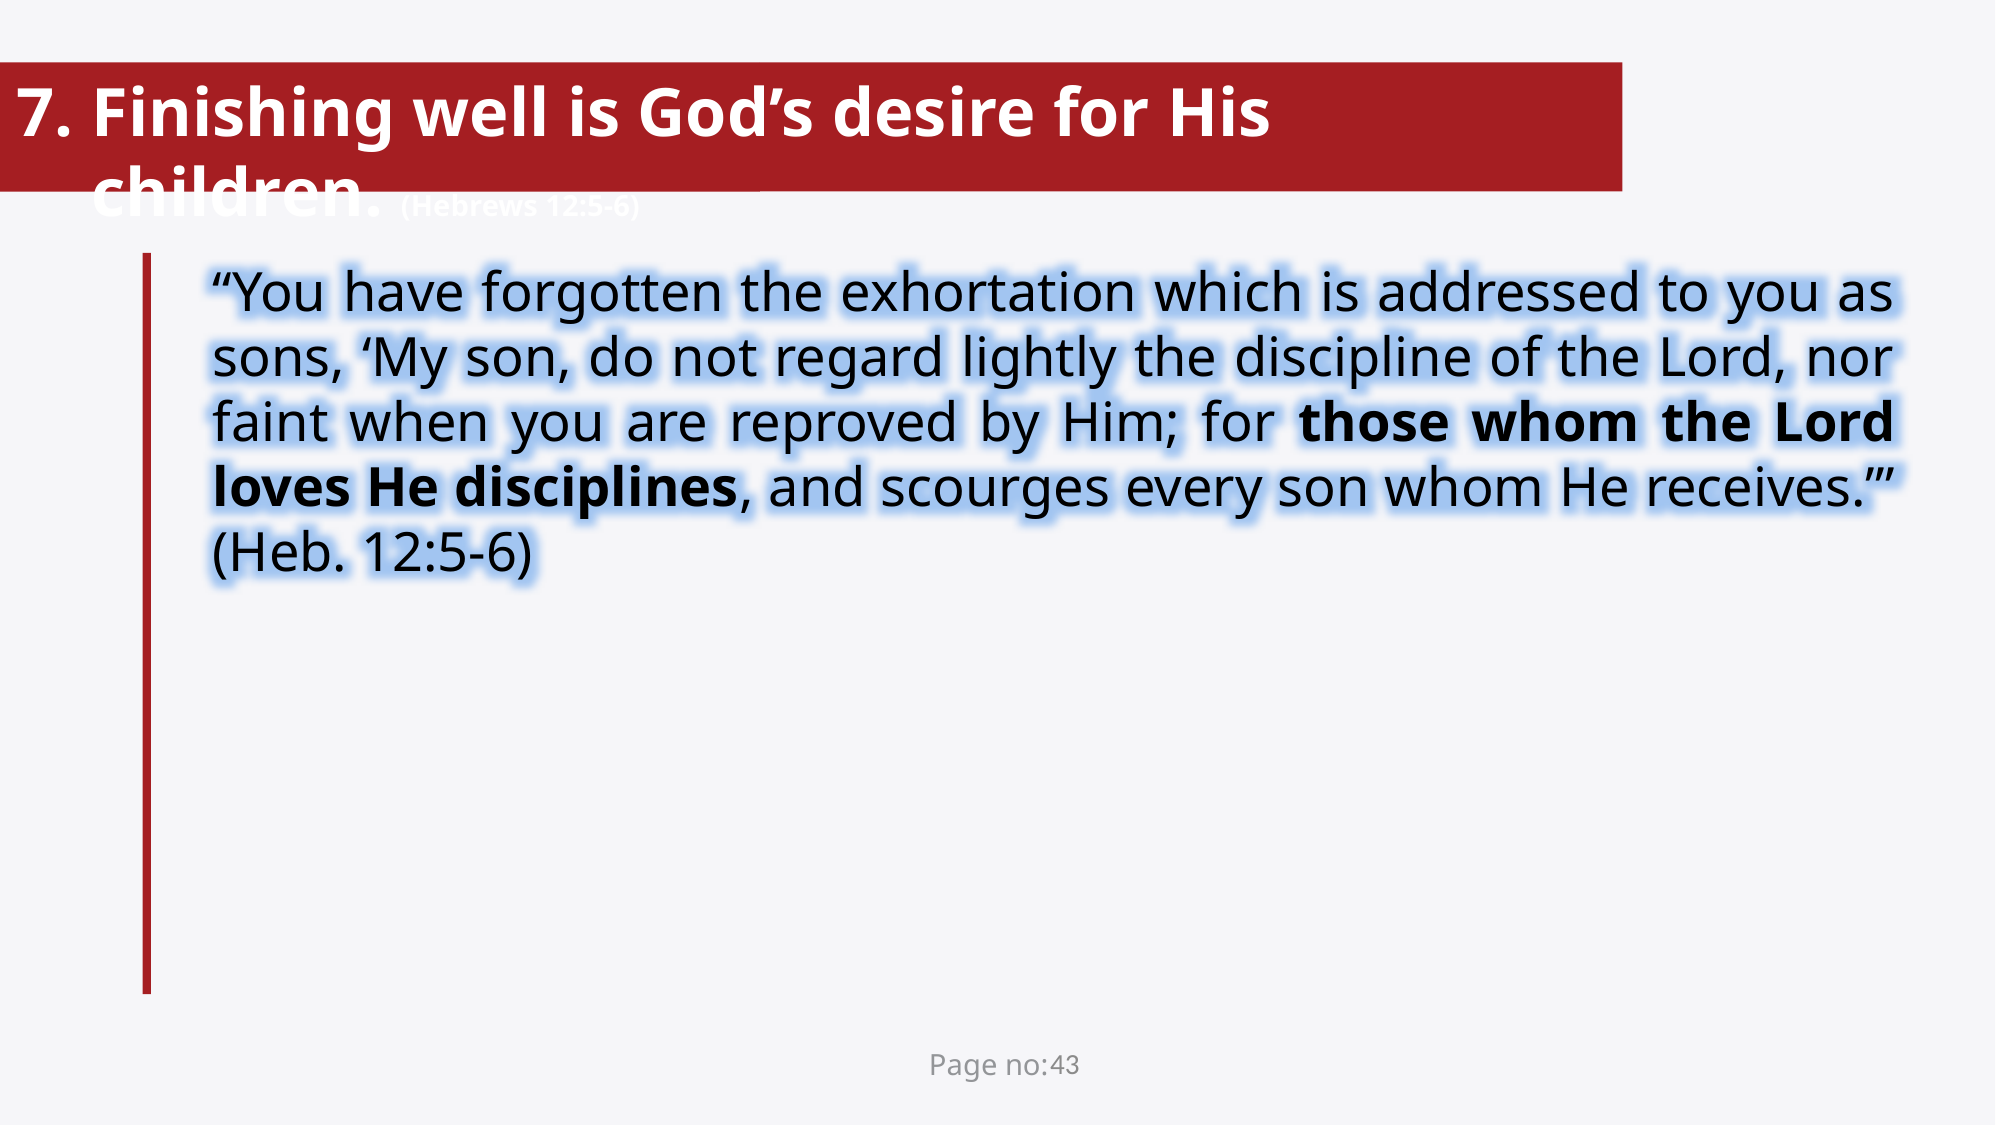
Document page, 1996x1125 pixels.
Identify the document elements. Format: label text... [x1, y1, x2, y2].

text_box Finishing well is God’s desire for His children. (Hebrews 12:5-6) [758, 113, 1524, 192]
text_box “You have forgotten the exhortation which is addressed to you as sons, ‘My son, do not regard lightly the discipline of the Lord, nor faint when you are reproved by Him; for those whom the Lord loves He disciplines, and scourges every son whom He receives.’” (Heb. 12:5-6) [758, 91, 1133, 113]
text_box [758, 60, 1133, 91]
text_box “You have forgotten the exhortation which is addressed to you as sons, ‘My son, do not regard lightly the discipline of the Lord, nor faint when you are reproved by Him; for those whom the Lord loves He disciplines, and scourges every son whom He receives.’” (Heb. 12:5-6) [198, 249, 1911, 590]
text_box [758, 60, 1625, 193]
